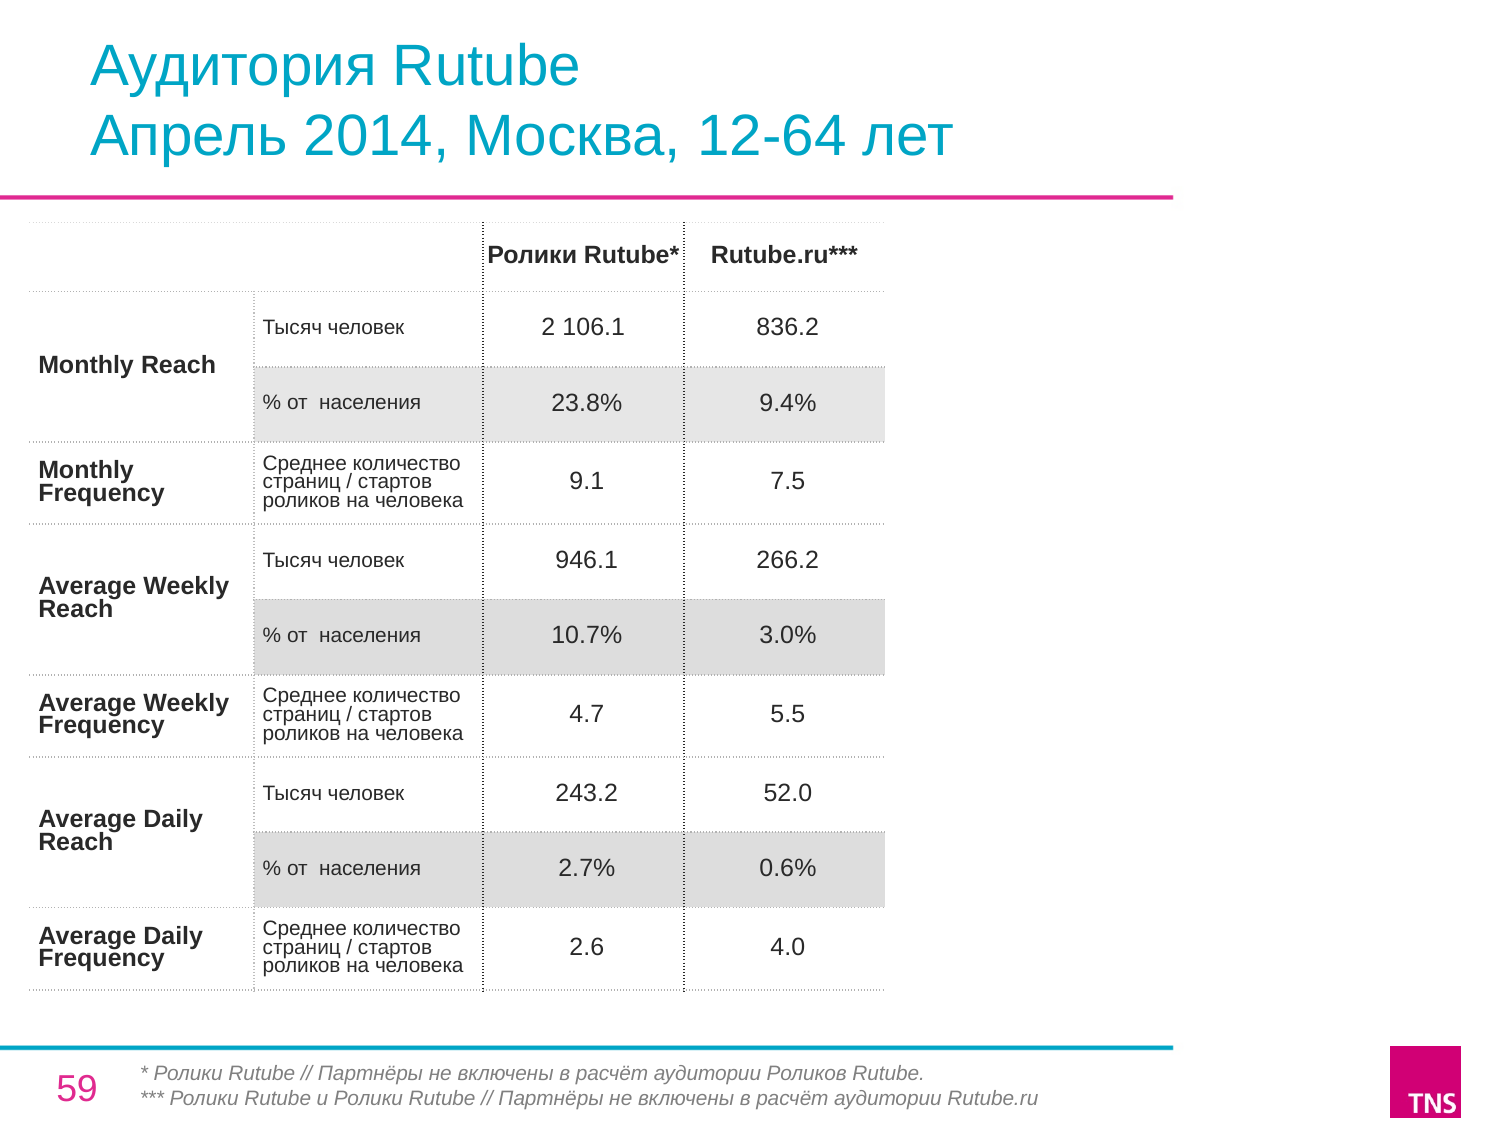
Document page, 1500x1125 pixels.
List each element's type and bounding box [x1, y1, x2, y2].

text_box [124, 1052, 1463, 1117]
title [74, 8, 1476, 187]
table_cell [29, 291, 885, 990]
table_header [29, 223, 885, 291]
picture [0, 0, 1500, 1125]
slide_number [40, 1055, 392, 1125]
